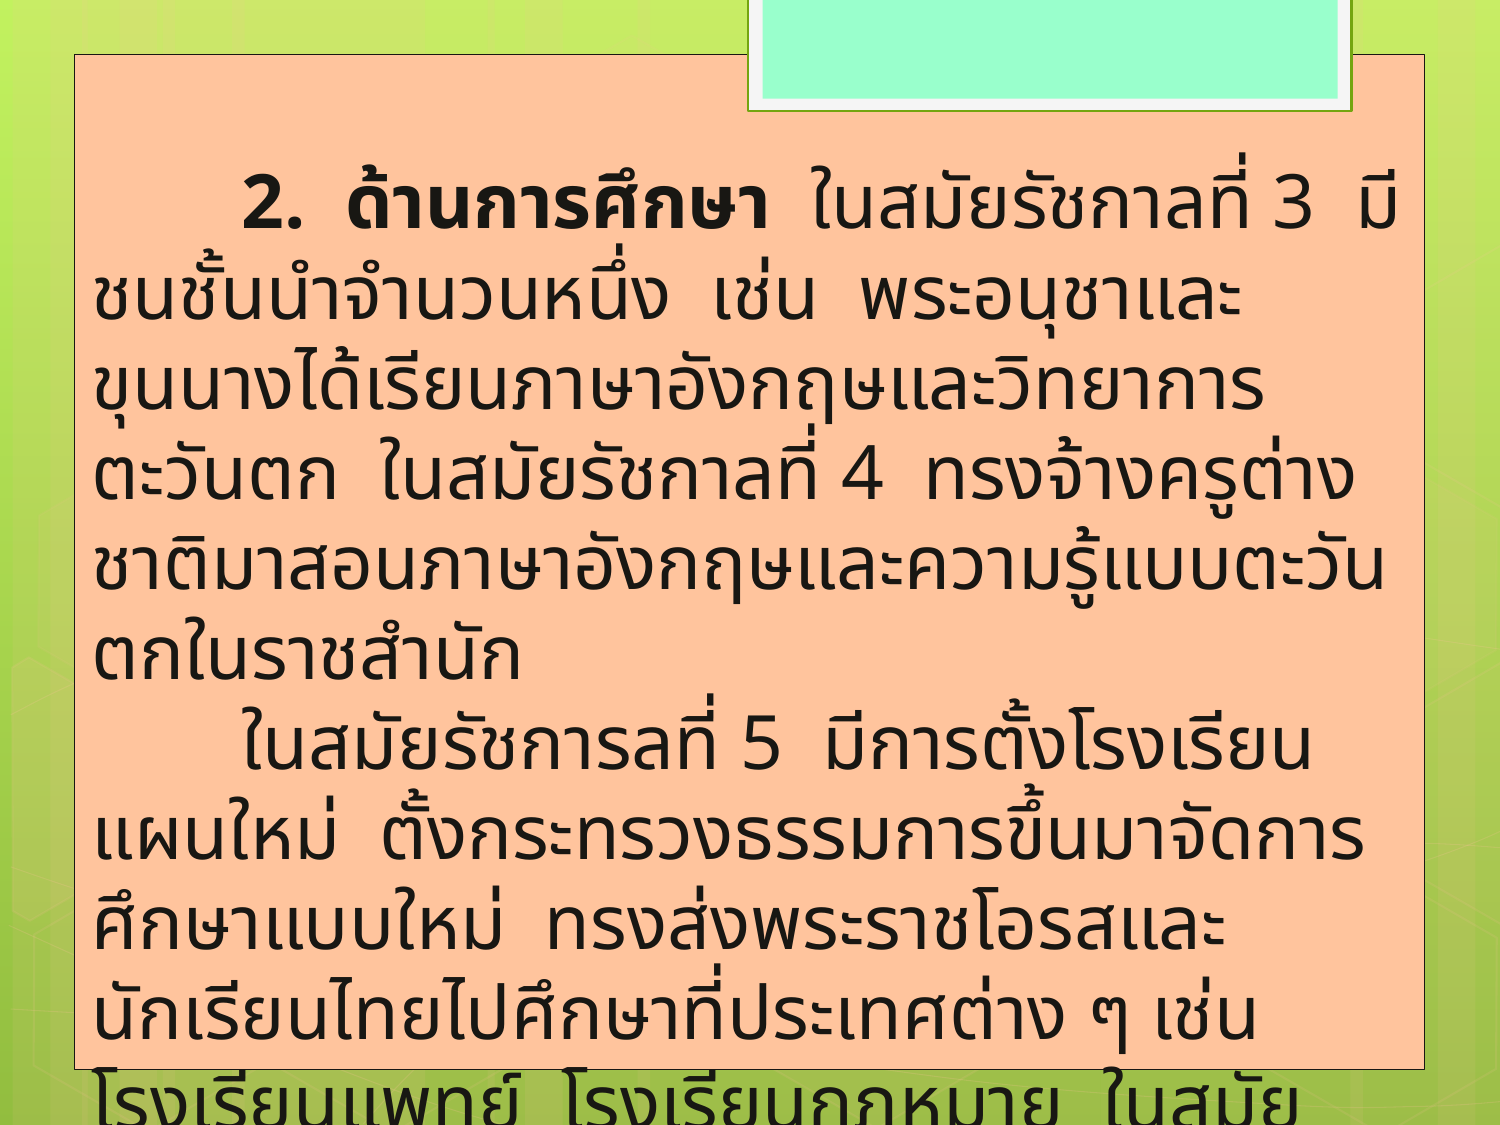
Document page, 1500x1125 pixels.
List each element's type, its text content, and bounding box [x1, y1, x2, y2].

list 2. ด้านการศึกษา ในสมัยรัชกาลที่ 3 มีชนชั้นนำจำนวนหนึ่ง เช่น พระอนุชาและขุนนางได้เรียนภาษาอังกฤษและวิทยาการตะวันตก ในสมัยรัชกาลที่ 4 ทรงจ้างครูต่างชาติมาสอนภาษาอังกฤษและความรู้แบบตะวันตกในราชสำนัก ในสมัยรัชการลที่ 5 มีการตั้งโรงเรียนแผนใหม่ ตั้งกระทรวงธรรมการขึ้นมาจัดการศึกษาแบบใหม่ ทรงส่งพระราชโอรสและนักเรียนไทยไปศึกษาที่ประเทศต่าง ๆ เช่น โรงเรียนแพทย์ โรงเรียนกฎหมาย ในสมัยรัชกาลที่ 6 มีพระราชบัญญัติการศึกษาภาคบังคับและการตั้งจุฬาลงกรณ์มหาวิทยาลัย [76, 137, 1427, 1047]
